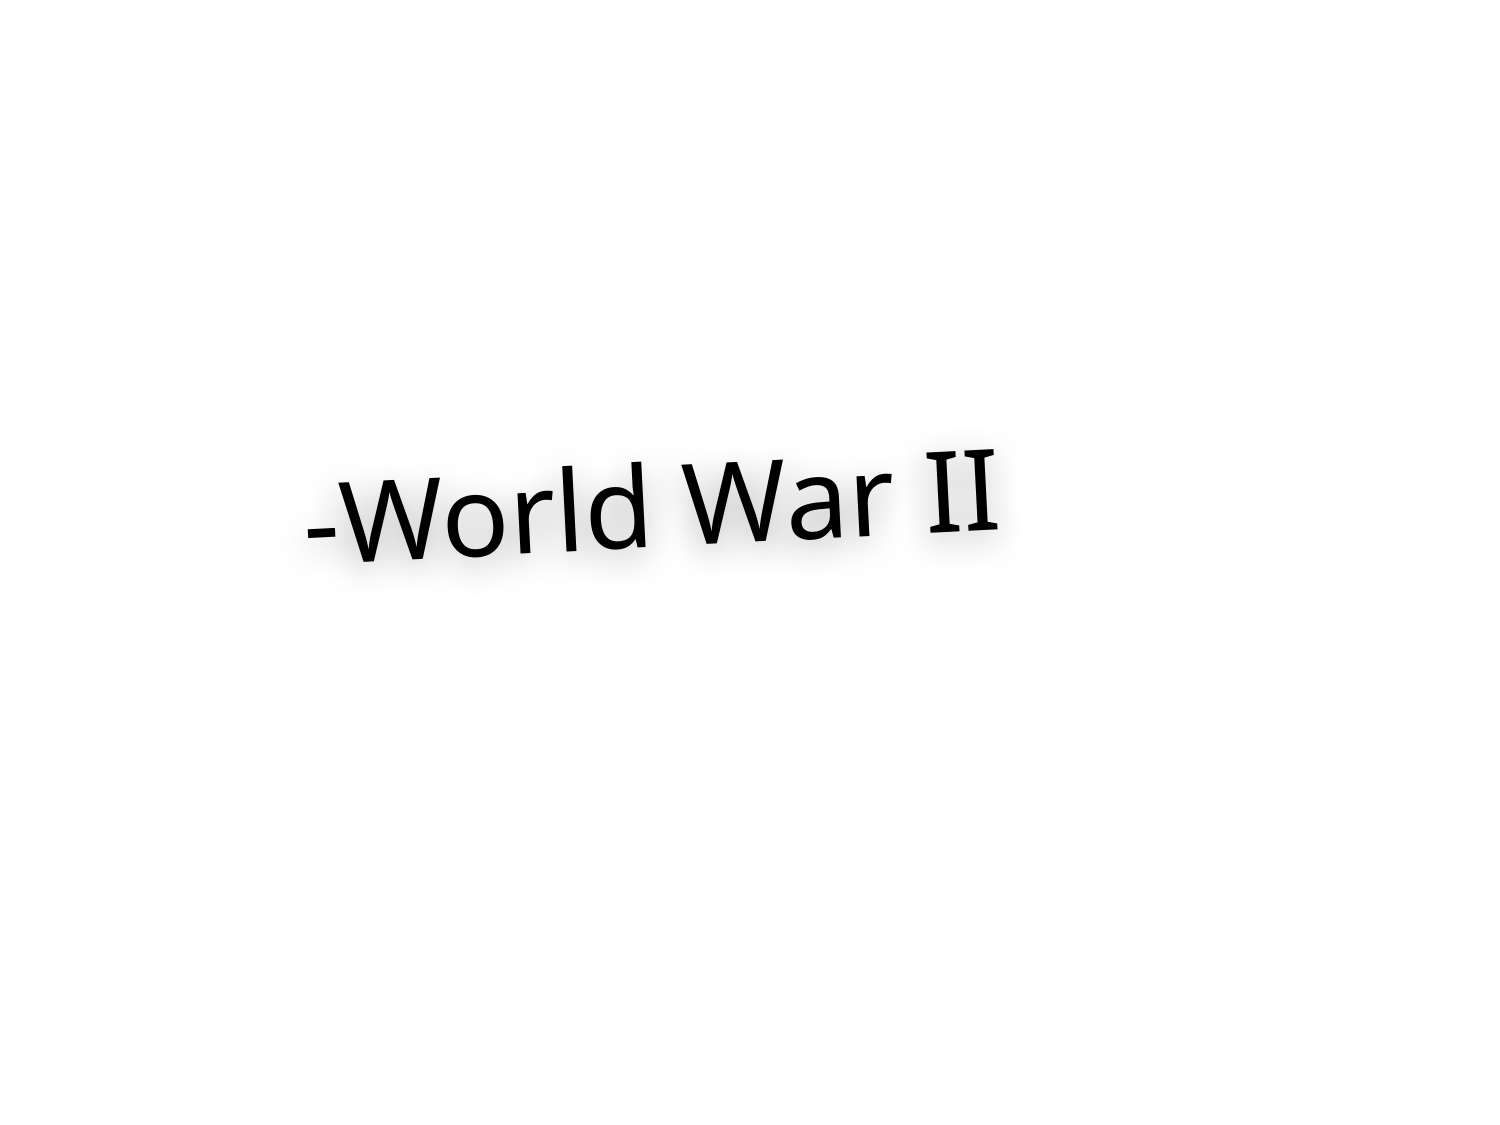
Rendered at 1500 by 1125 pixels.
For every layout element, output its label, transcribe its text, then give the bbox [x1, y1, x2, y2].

text_box -World War II [284, 404, 1116, 596]
